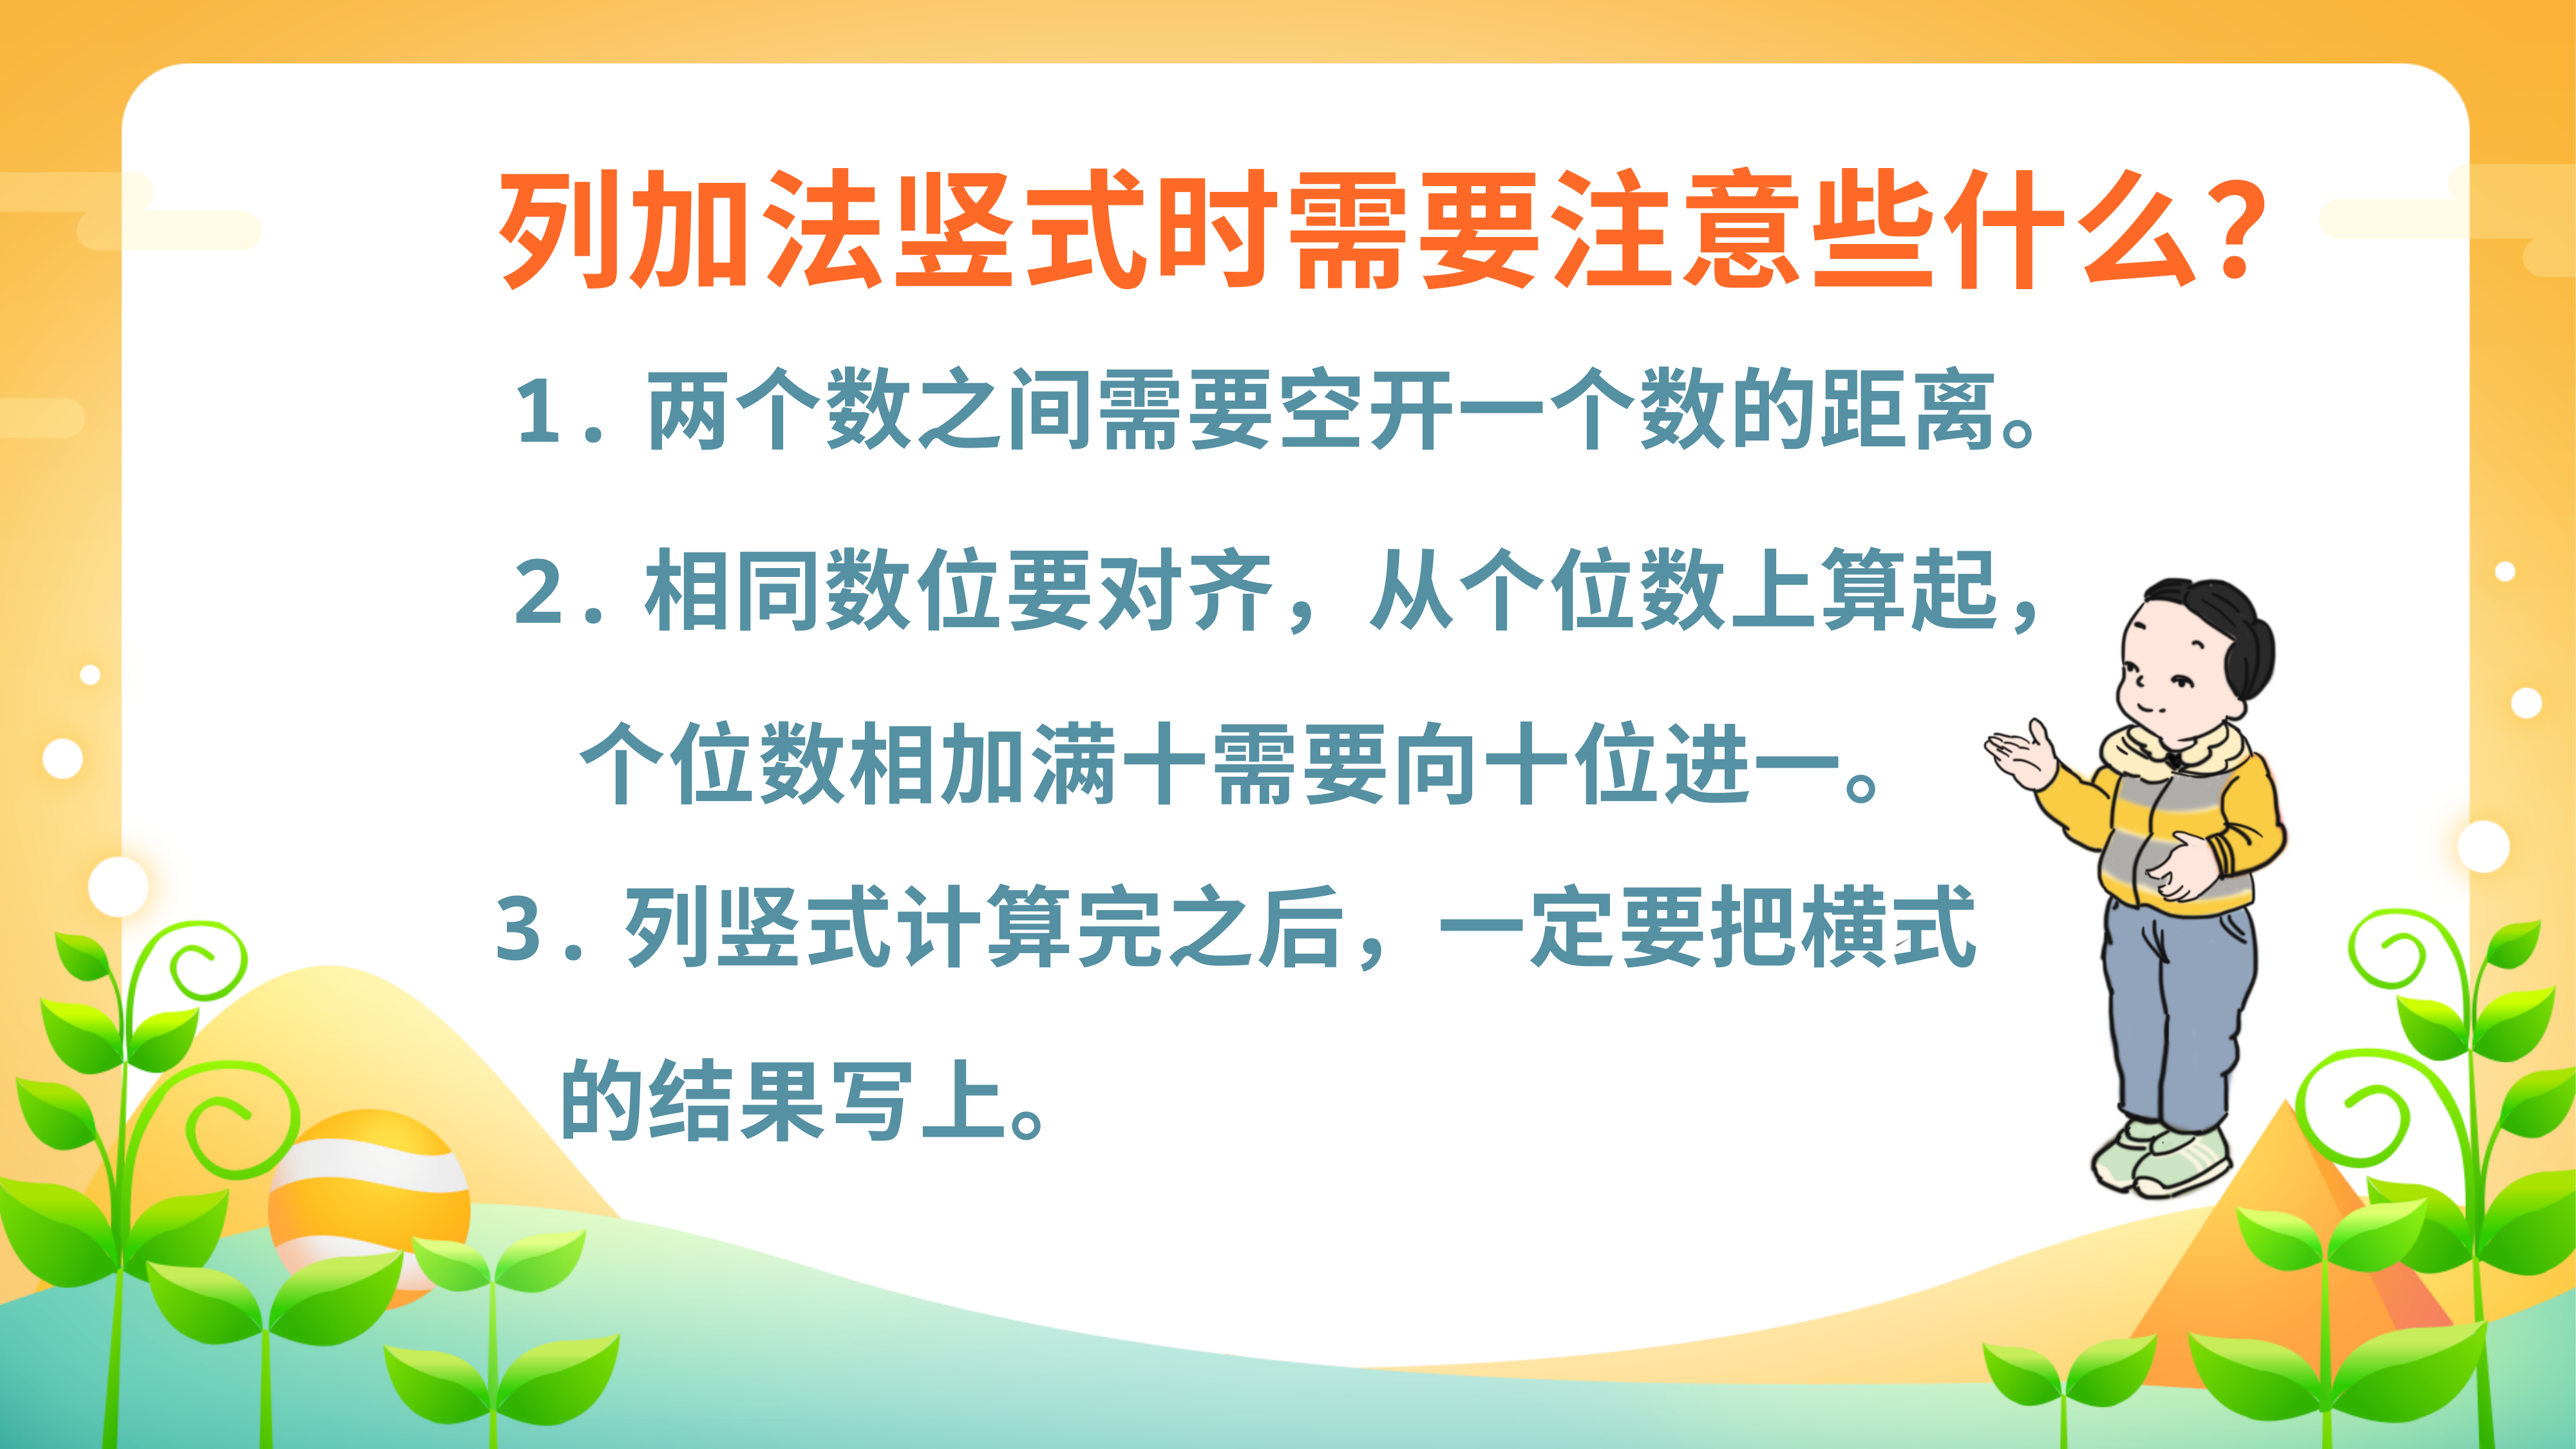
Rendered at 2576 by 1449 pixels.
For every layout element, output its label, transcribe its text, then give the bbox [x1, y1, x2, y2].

picture [0, 0, 2576, 1449]
text_box 2.相同数位要对齐，从个位数上算起， 个位数相加满十需要向十位进一。 [501, 481, 2152, 750]
text_box 1.两个数之间需要空开一个数的距离。 [501, 321, 2241, 542]
text_box 3.列竖式计算完之后，一定要把横式 的结果写上。 [480, 818, 773, 1087]
title 列加法竖式时需要注意些什么？ [437, 131, 2260, 322]
